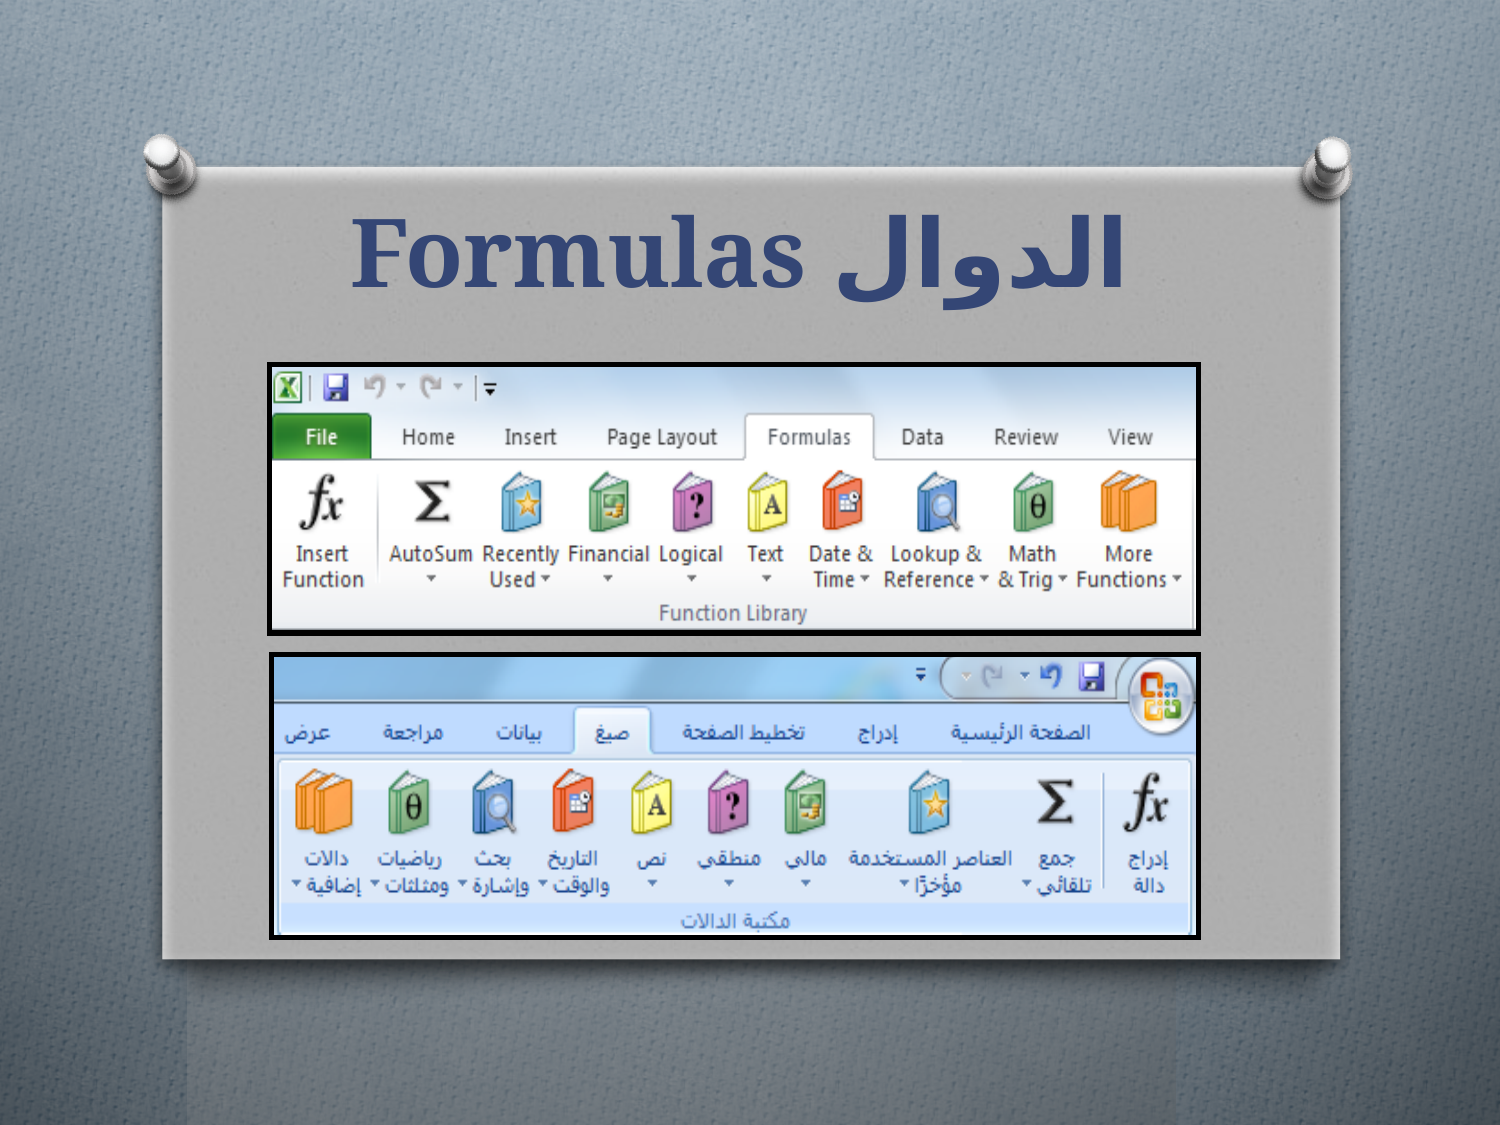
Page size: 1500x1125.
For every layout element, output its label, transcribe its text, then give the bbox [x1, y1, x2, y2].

picture [112, 100, 235, 224]
picture [273, 656, 1196, 935]
text_box الدوال Formulas [332, 172, 1148, 315]
picture [1274, 109, 1396, 230]
picture [271, 366, 1196, 631]
